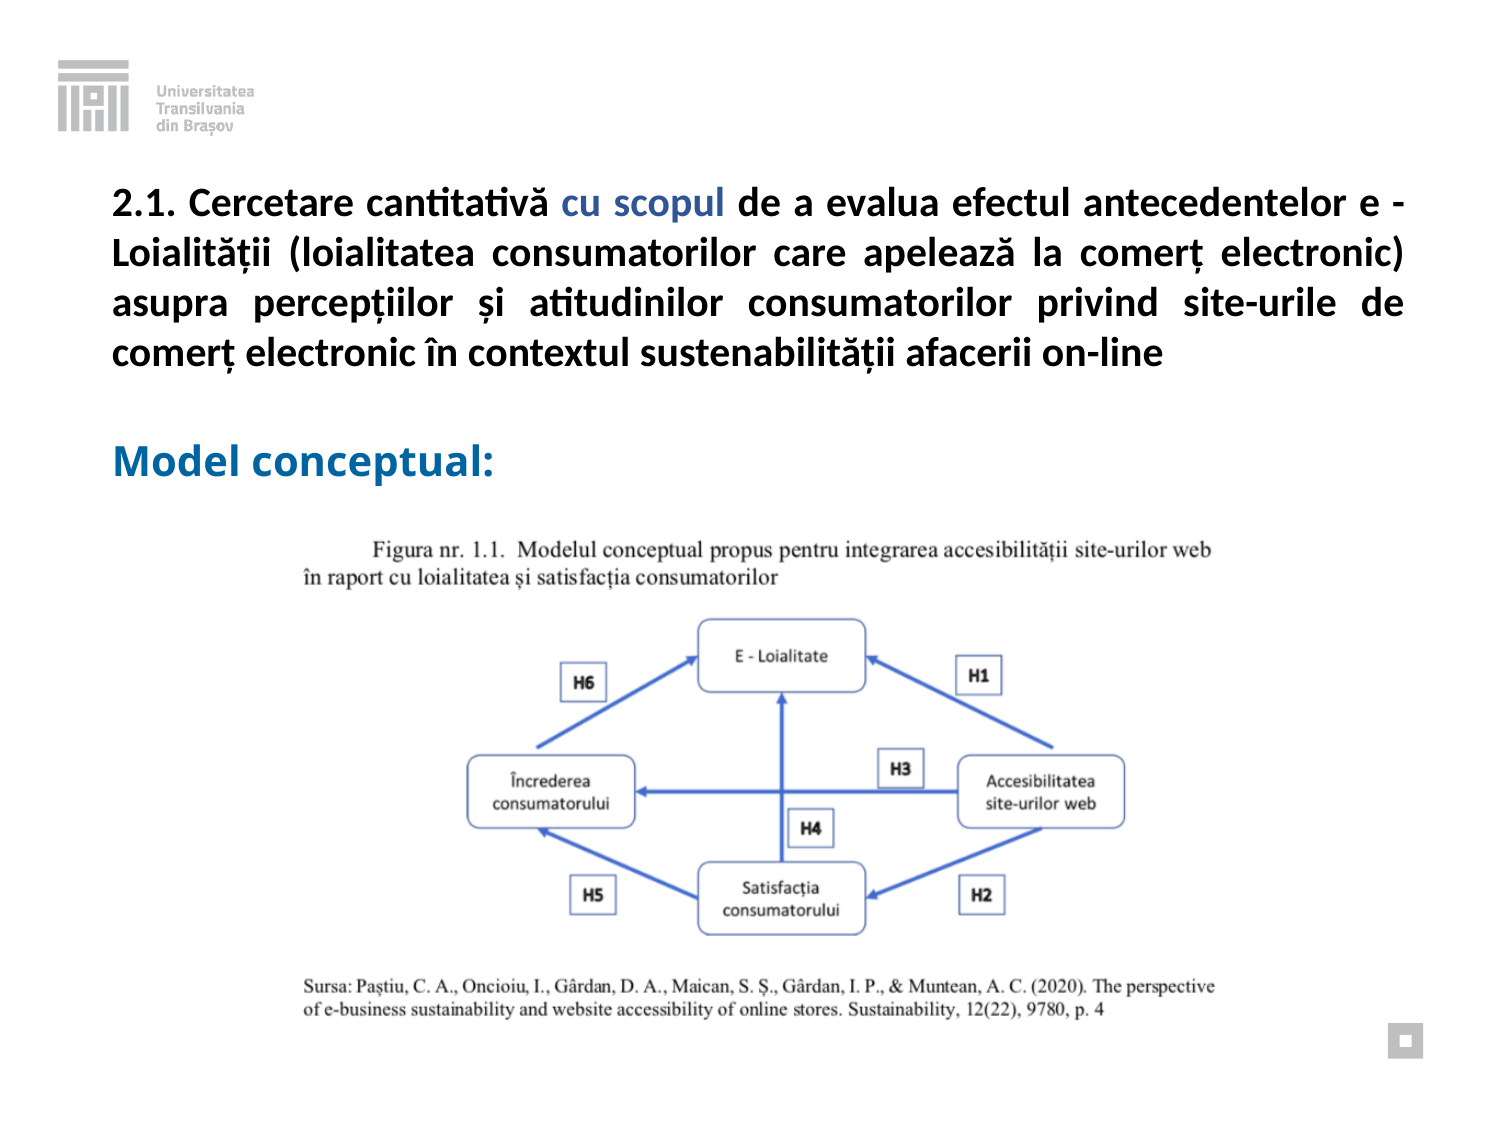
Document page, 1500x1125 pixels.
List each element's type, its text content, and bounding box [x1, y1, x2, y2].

picture [58, 60, 254, 136]
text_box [1387, 1023, 1424, 1059]
text_box 2.1. Cercetare cantitativă cu scopul de a evalua efectul antecedentelor e - Loialității (loialitatea consumatorilor care apelează la comerț electronic) asupra percepțiilor și atitudinilor consumatorilor privind site-urile de comerț electronic în contextul sustenabilității afacerii on-line Model conceptual: [97, 167, 1420, 593]
picture [244, 508, 1273, 1041]
